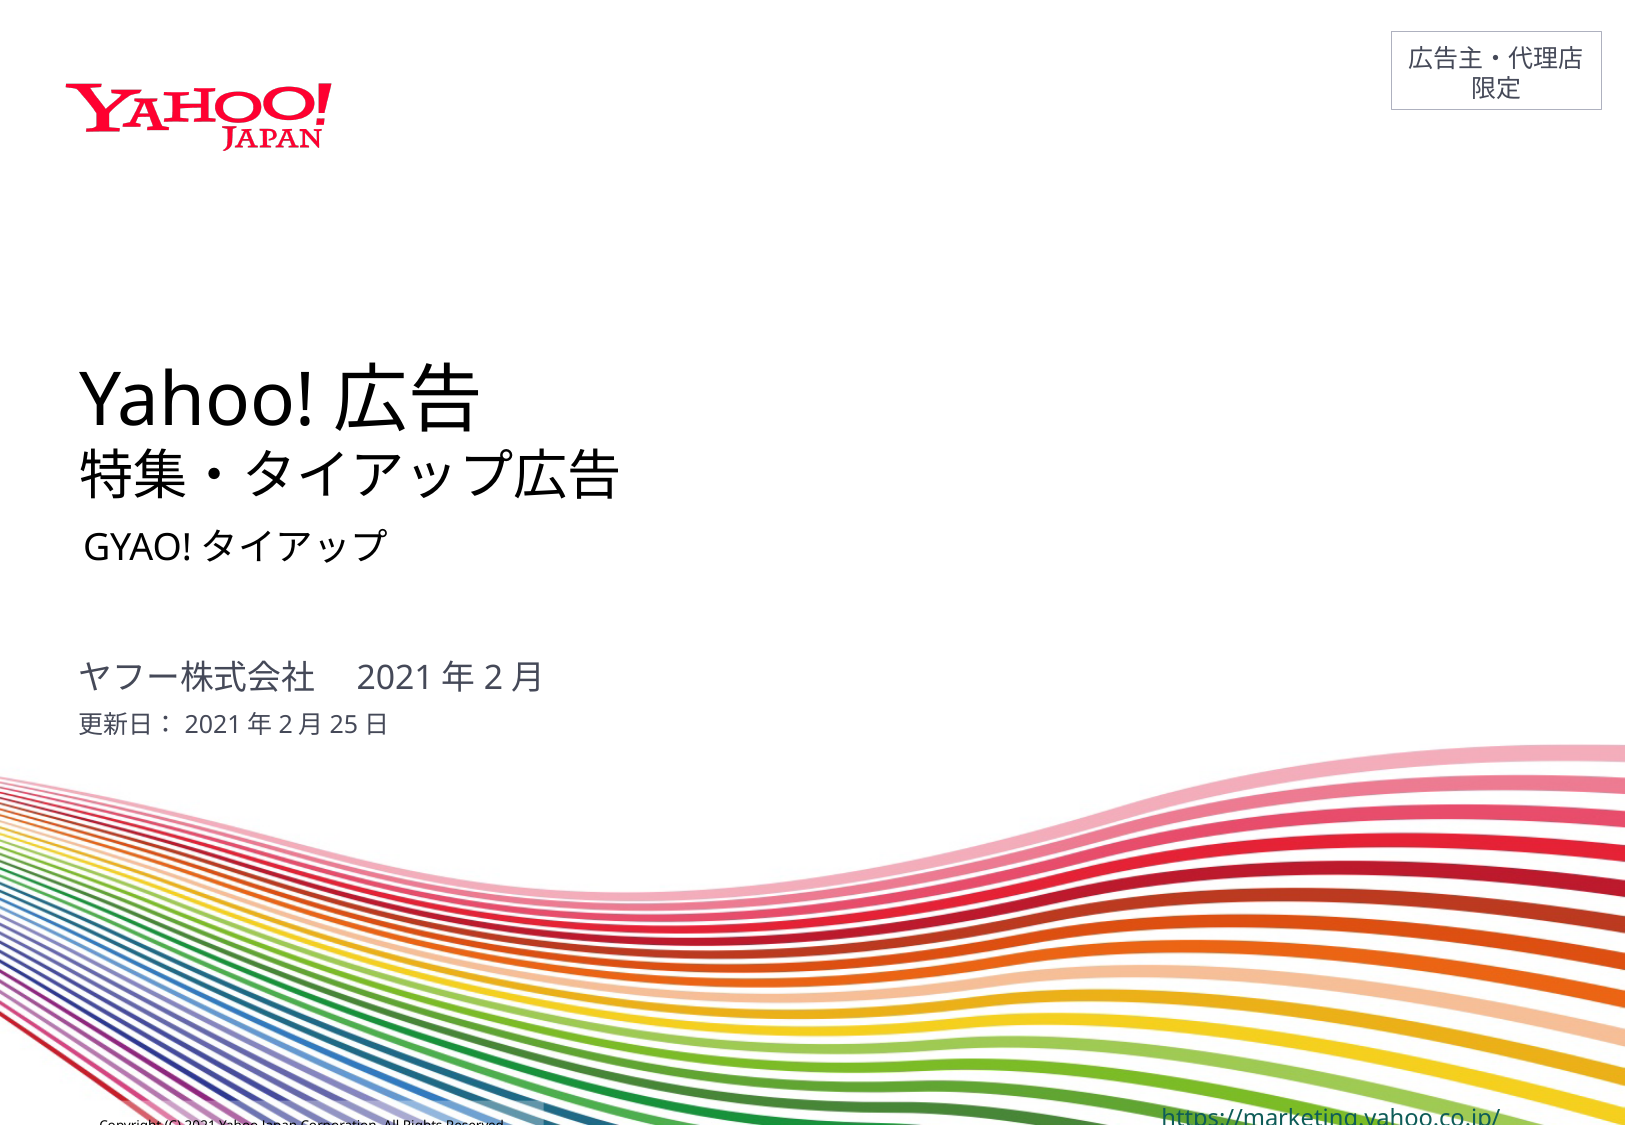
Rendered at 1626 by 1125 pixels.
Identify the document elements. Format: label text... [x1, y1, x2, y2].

text_box GYAO!タイアップ [68, 515, 907, 575]
picture [0, 743, 1625, 1125]
text_box ヤフー株式会社 2021年2月 更新日：2021年2月25日 [63, 646, 650, 740]
picture [39, 66, 358, 165]
text_box Yahoo!広告 特集・タイアップ広告 [64, 343, 1545, 513]
